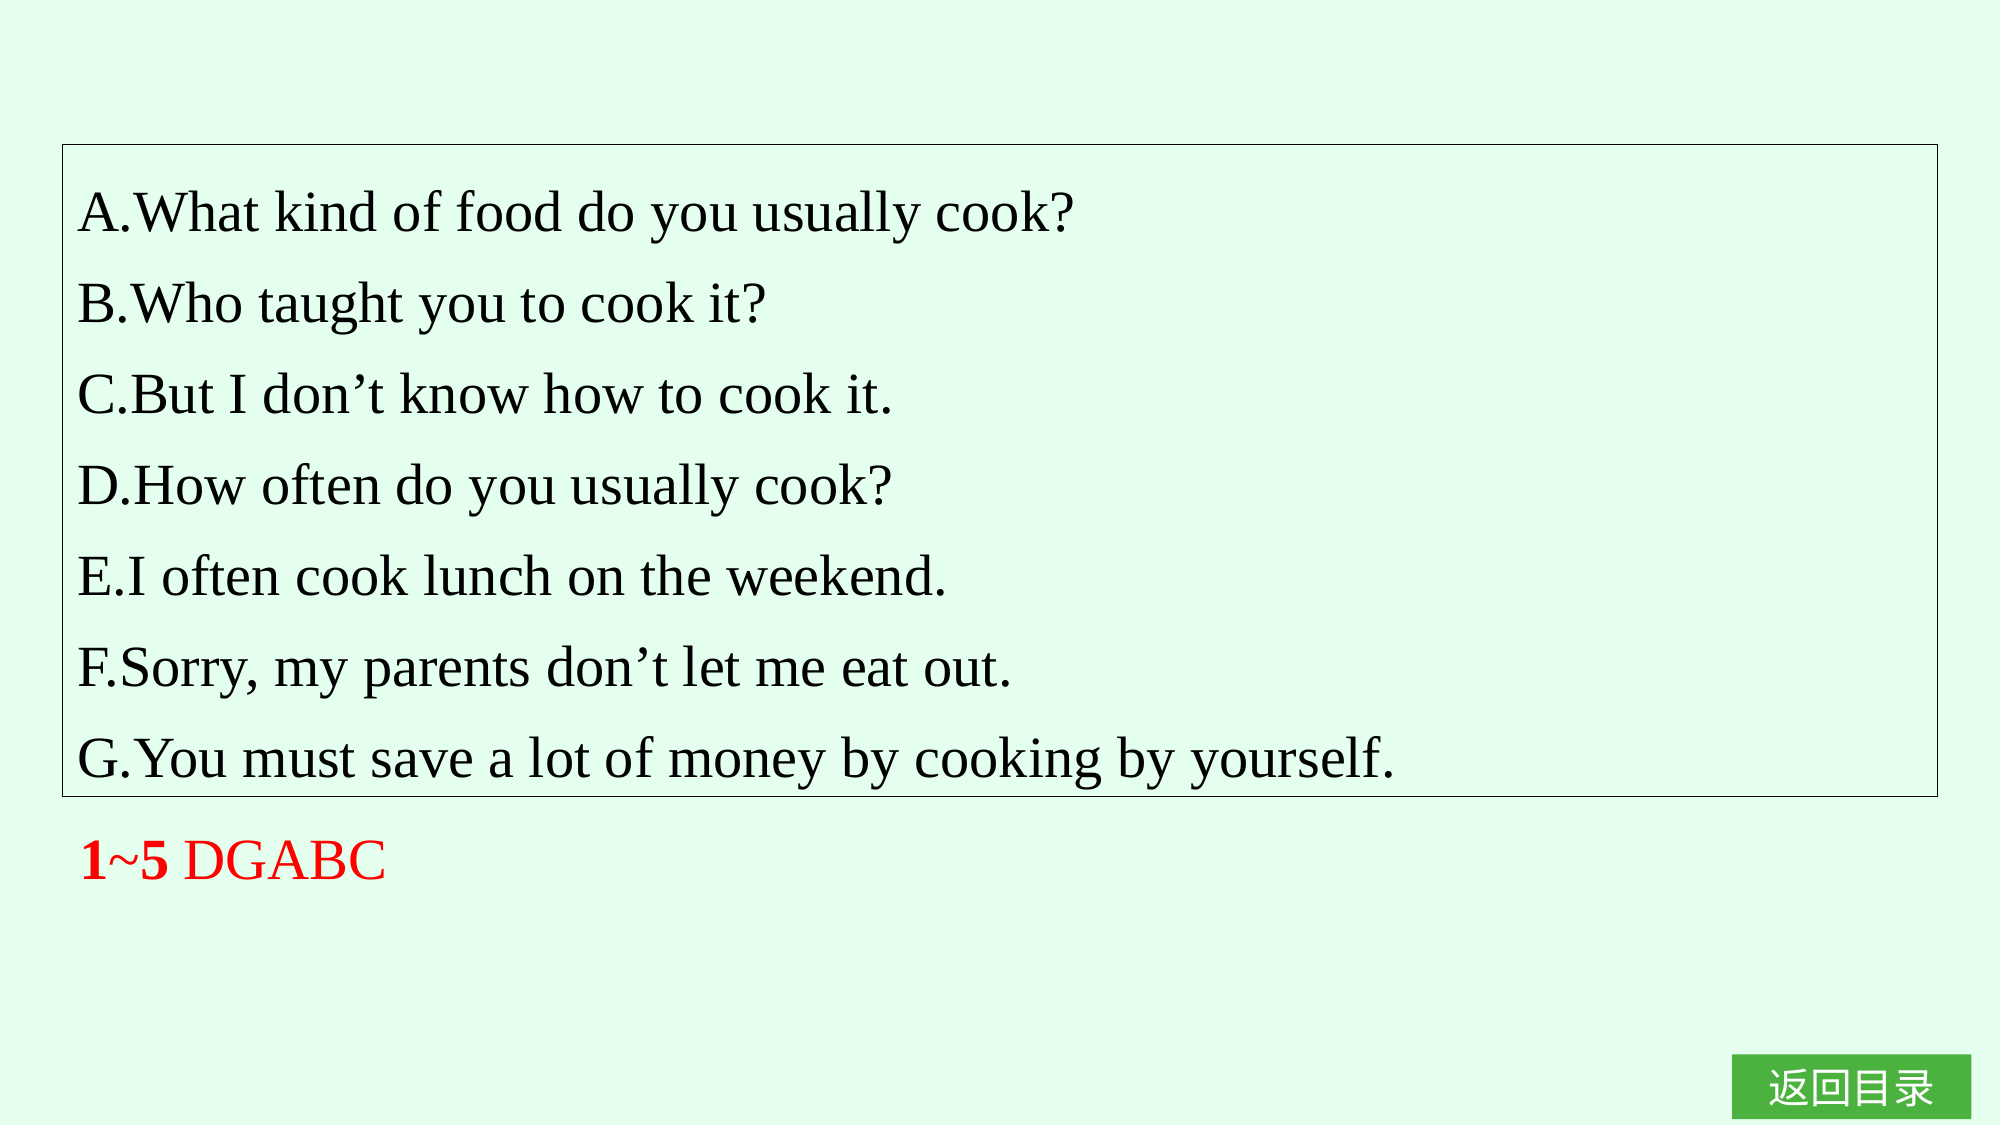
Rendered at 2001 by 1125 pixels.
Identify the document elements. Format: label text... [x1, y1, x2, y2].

text_box A.What kind of food do you usually cook? B.Who taught you to cook it? C.But I don’t know how to cook it. D.How often do you usually cook? E.I often cook lunch on the weekend. F.Sorry, my parents don’t let me eat out. G.You must save a lot of money by cooking by yourself. [62, 144, 1938, 797]
text_box 1~5 DGABC [64, 793, 417, 899]
